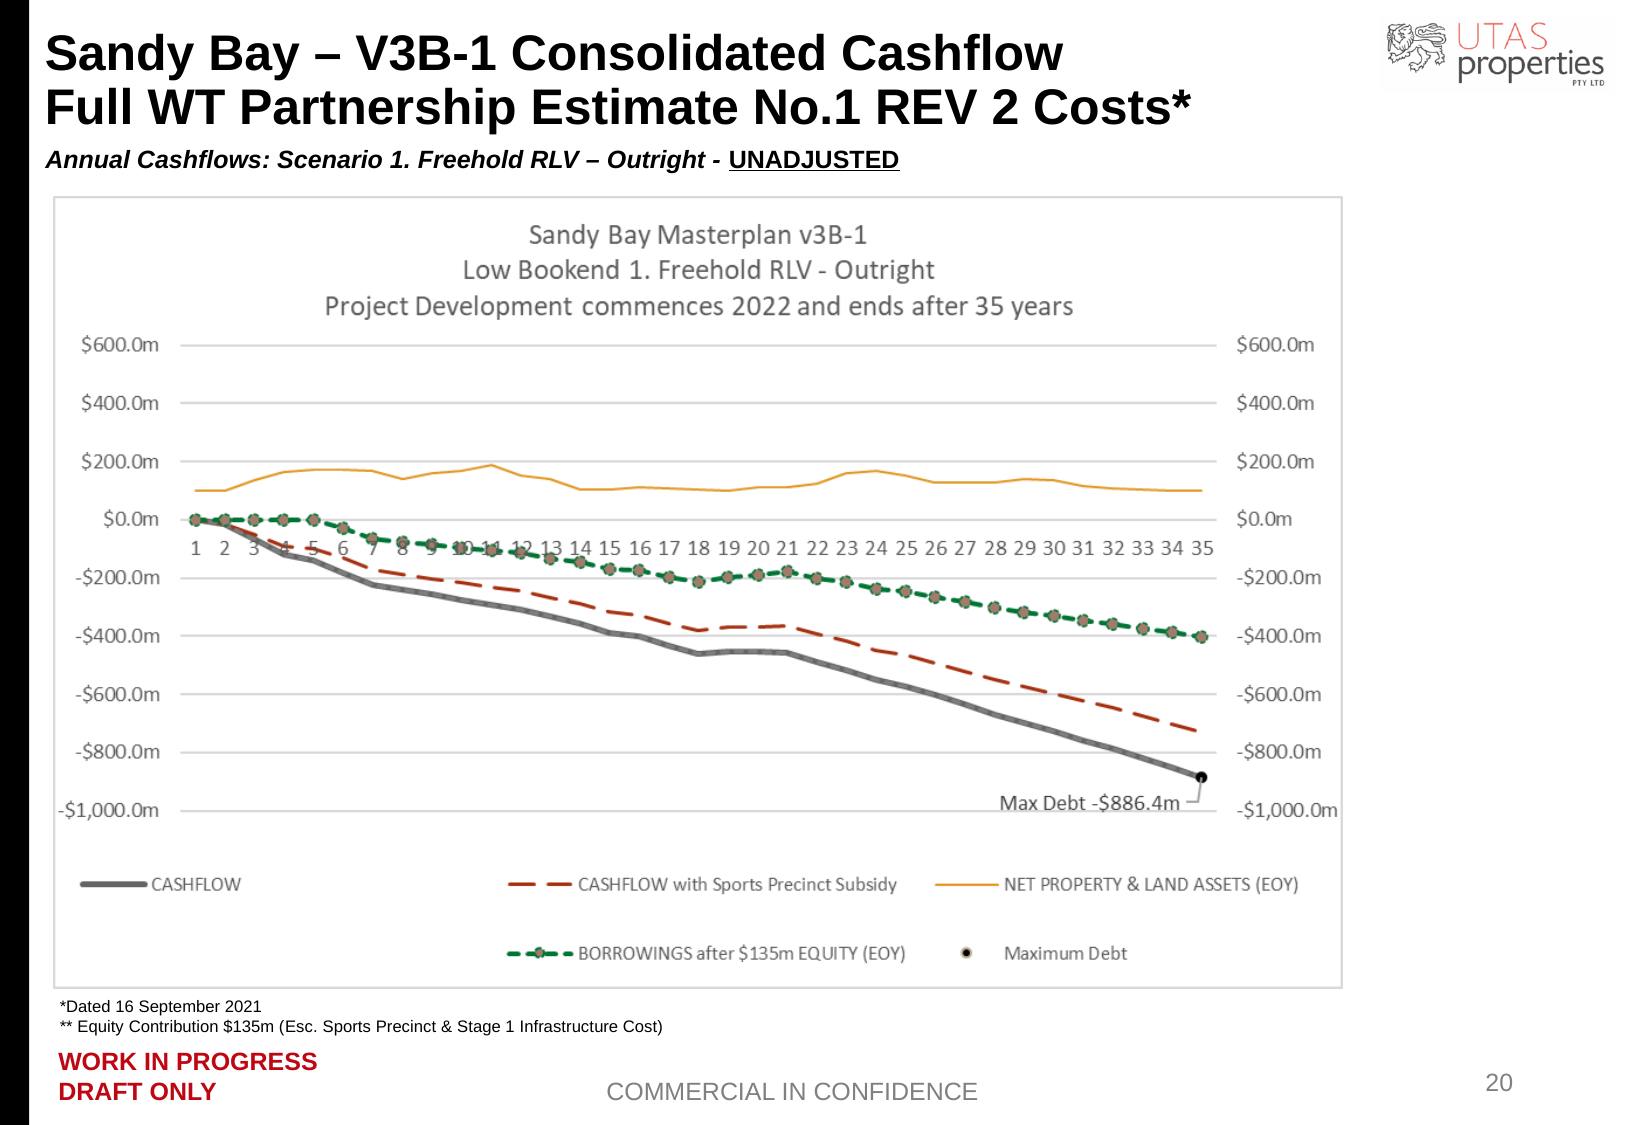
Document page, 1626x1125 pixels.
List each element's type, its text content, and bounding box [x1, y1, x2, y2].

picture [1380, 16, 1614, 93]
text_box *Dated 16 September 2021 ** Equity Contribution $135m (Esc. Sports Precinct & Stage 1 Infrastructure Cost) [44, 988, 909, 1043]
text_box Annual Cashflows: Scenario 1. Freehold RLV – Outright - UNADJUSTED [30, 136, 1097, 182]
title Sandy Bay – V3B-1 Consolidated Cashflow Full WT Partnership Estimate No.1 REV 2 Costs* [44, 27, 1434, 137]
text_box WORK IN PROGRESS DRAFT ONLY [58, 1045, 377, 1106]
picture [53, 196, 1343, 990]
